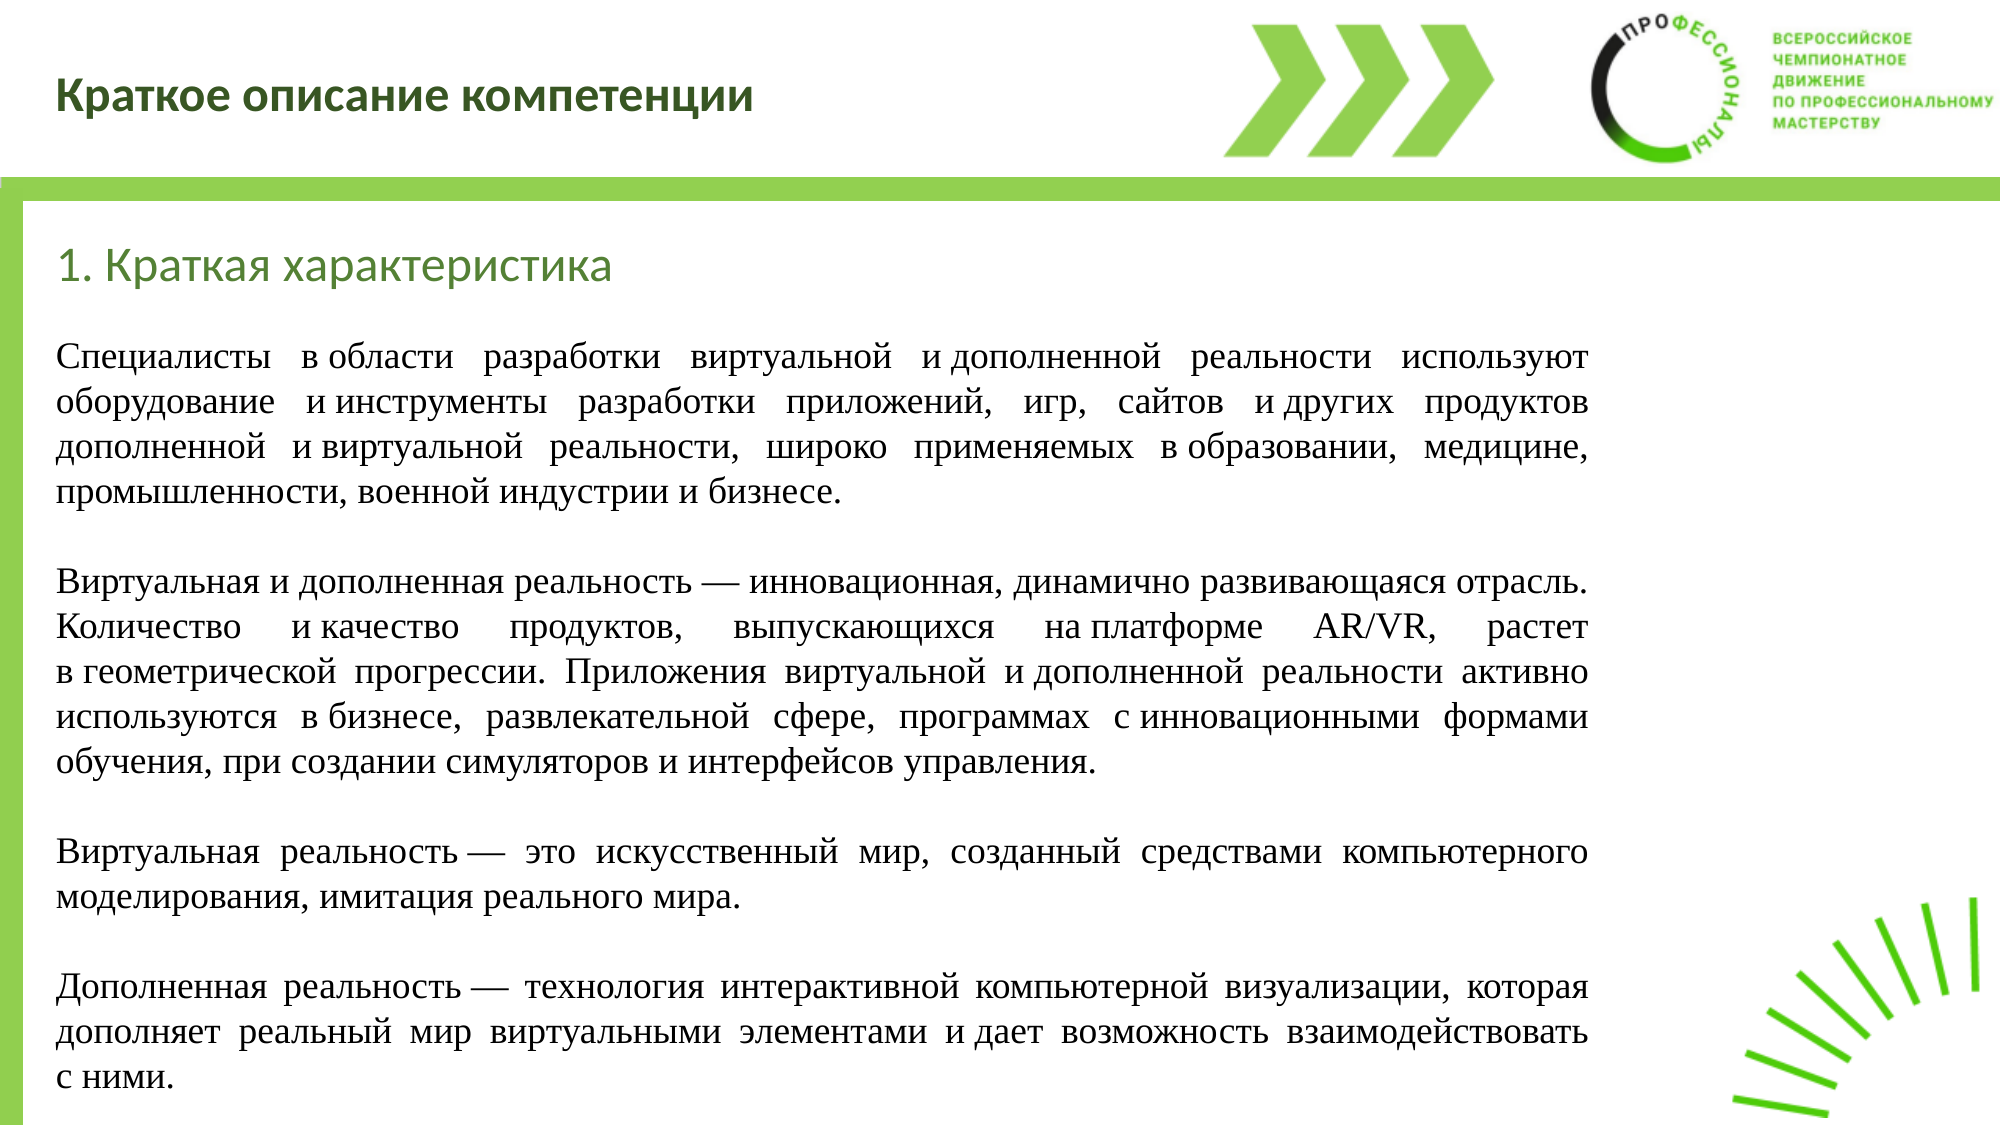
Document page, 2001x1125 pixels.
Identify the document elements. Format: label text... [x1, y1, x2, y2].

text_box Специалисты в области разработки виртуальной и дополненной реальности используют оборудование и инструменты разработки приложений, игр, сайтов и других продуктов дополненной и виртуальной реальности, широко применяемых в образовании, медицине, промышленности, военной индустрии и бизнесе. Виртуальная и дополненная реальность — инновационная, динамично развивающаяся отрасль. Количество и качество продуктов, выпускающихся на платформе AR/VR, растет в геометрической прогрессии. Приложения виртуальной и дополненной реальности активно используются в бизнесе, развлекательной сфере, программах с инновационными формами обучения, при создании симуляторов и интерфейсов управления. Виртуальная реальность — это искусственный мир, созданный средствами компьютерного моделирования, имитация реального мира. Дополненная реальность — технология интерактивной компьютерной визуализации, которая дополняет реальный мир виртуальными элементами и дает возможность взаимодействовать с ними. [40, 323, 1606, 1104]
text_box Краткое описание компетенции [40, 28, 1145, 154]
picture [0, 177, 2000, 1125]
picture [1716, 893, 2000, 1118]
picture [1210, 11, 2000, 167]
text_box 1. Краткая характеристика [40, 224, 1166, 300]
